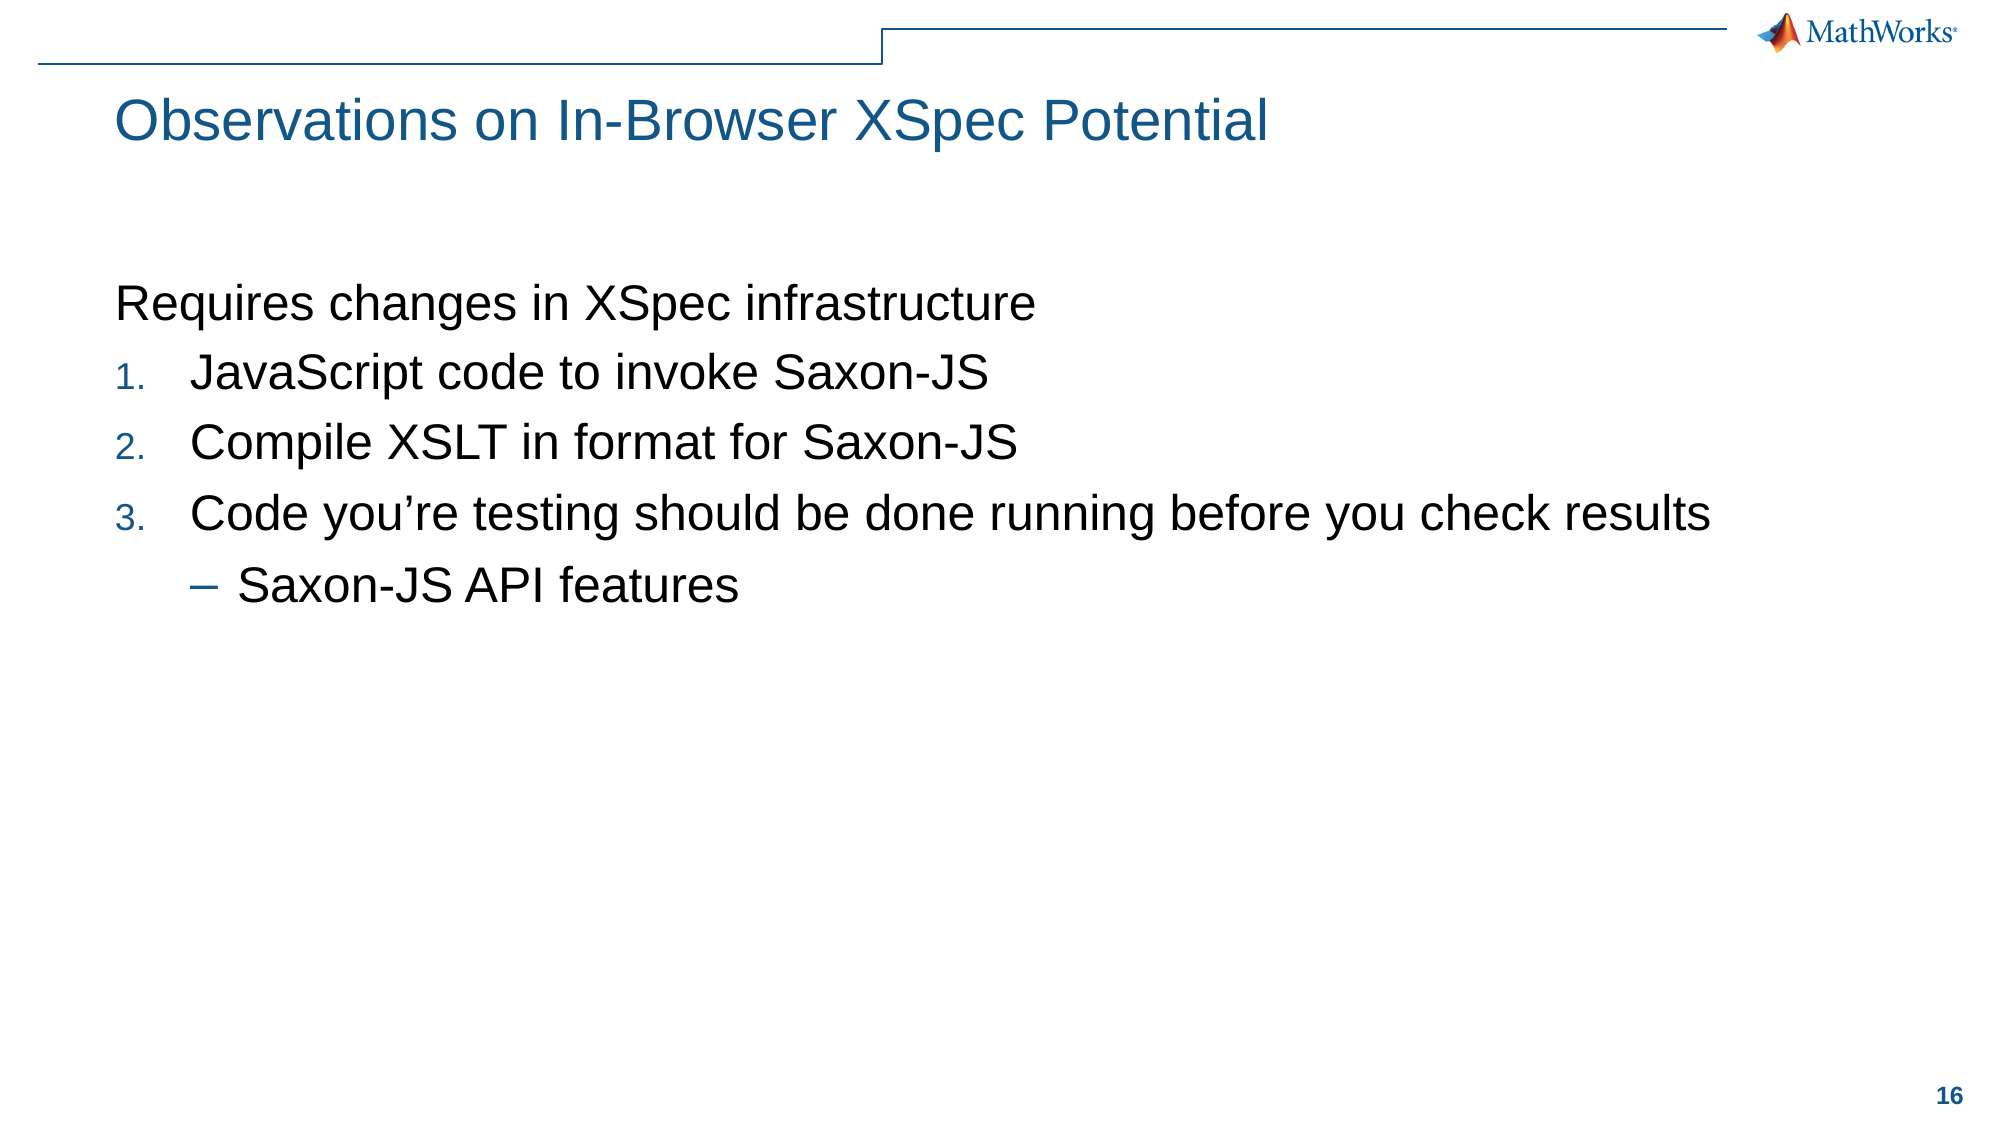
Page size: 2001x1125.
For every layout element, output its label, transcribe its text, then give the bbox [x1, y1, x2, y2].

picture [1751, 3, 1970, 63]
title Observations on In-Browser XSpec Potential [99, 75, 1867, 238]
list Requires changes in XSpec infrastructure JavaScript code to invoke Saxon-JS Compile XSLT in format for Saxon-JS Code you’re testing should be done running before you check results Saxon-JS API features [99, 262, 1867, 1025]
